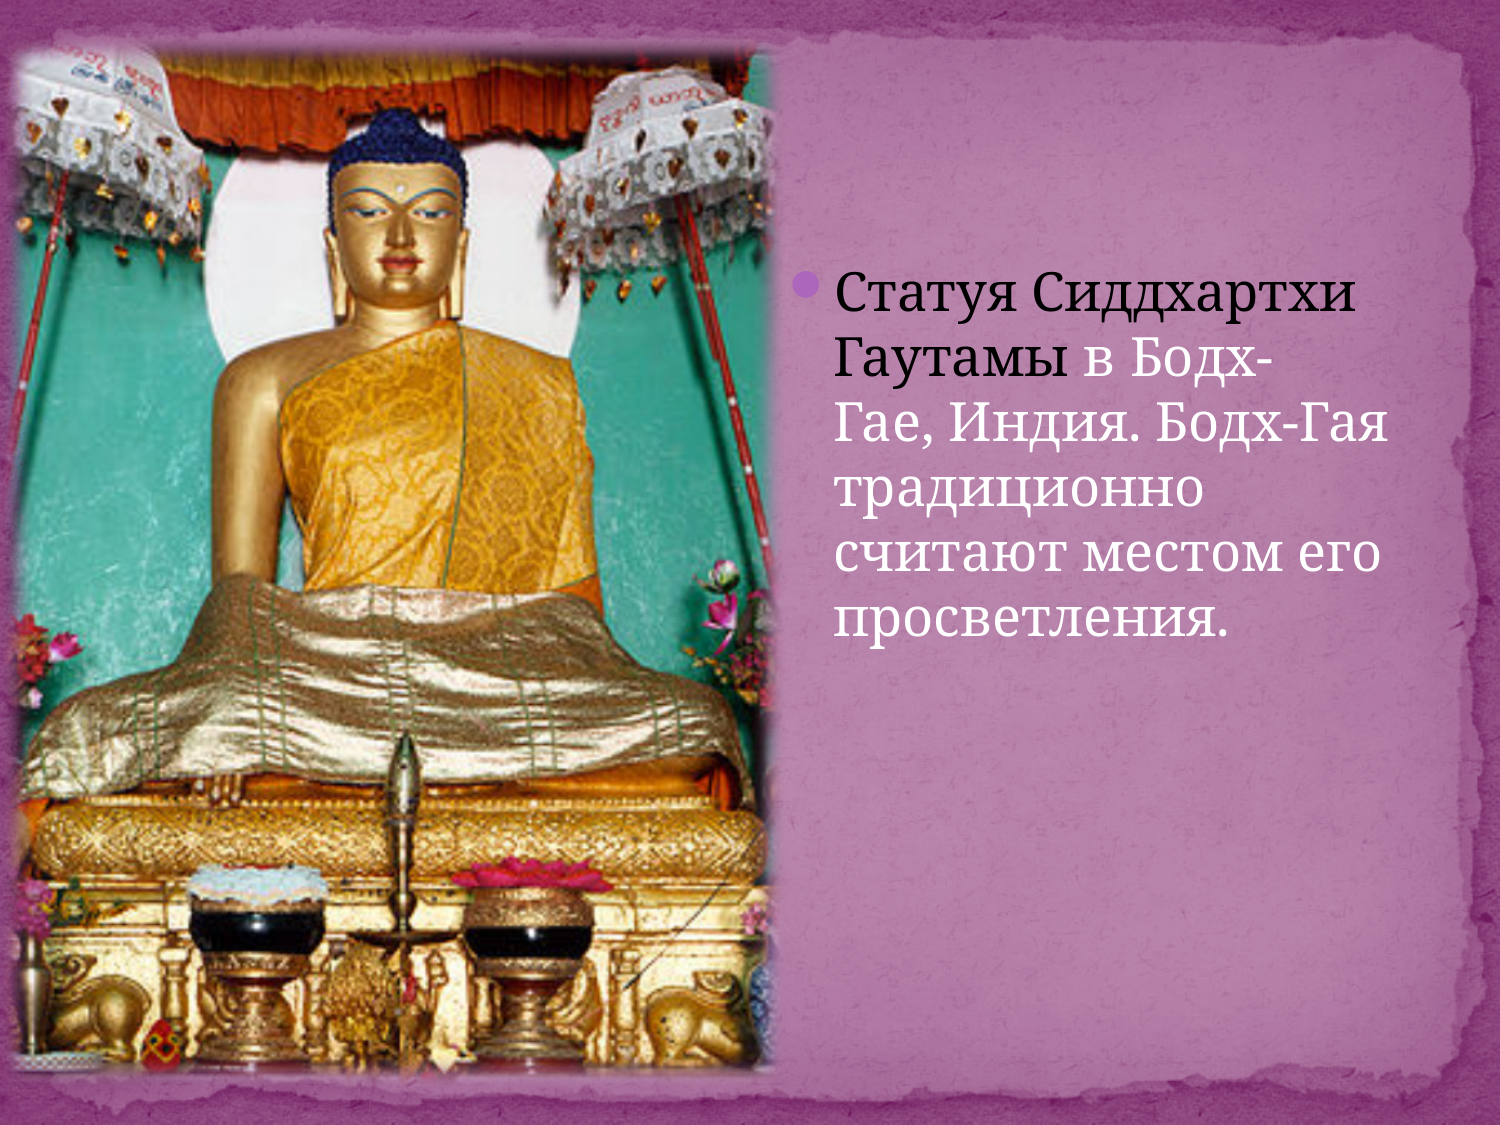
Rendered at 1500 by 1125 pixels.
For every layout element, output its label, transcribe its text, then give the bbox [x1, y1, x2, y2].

list Статуя Сиддхартхи Гаутамы в Бодх-Гае, Индия. Бодх-Гая традиционно считают местом его просветления. [795, 249, 1426, 1001]
picture [1, 36, 786, 1089]
